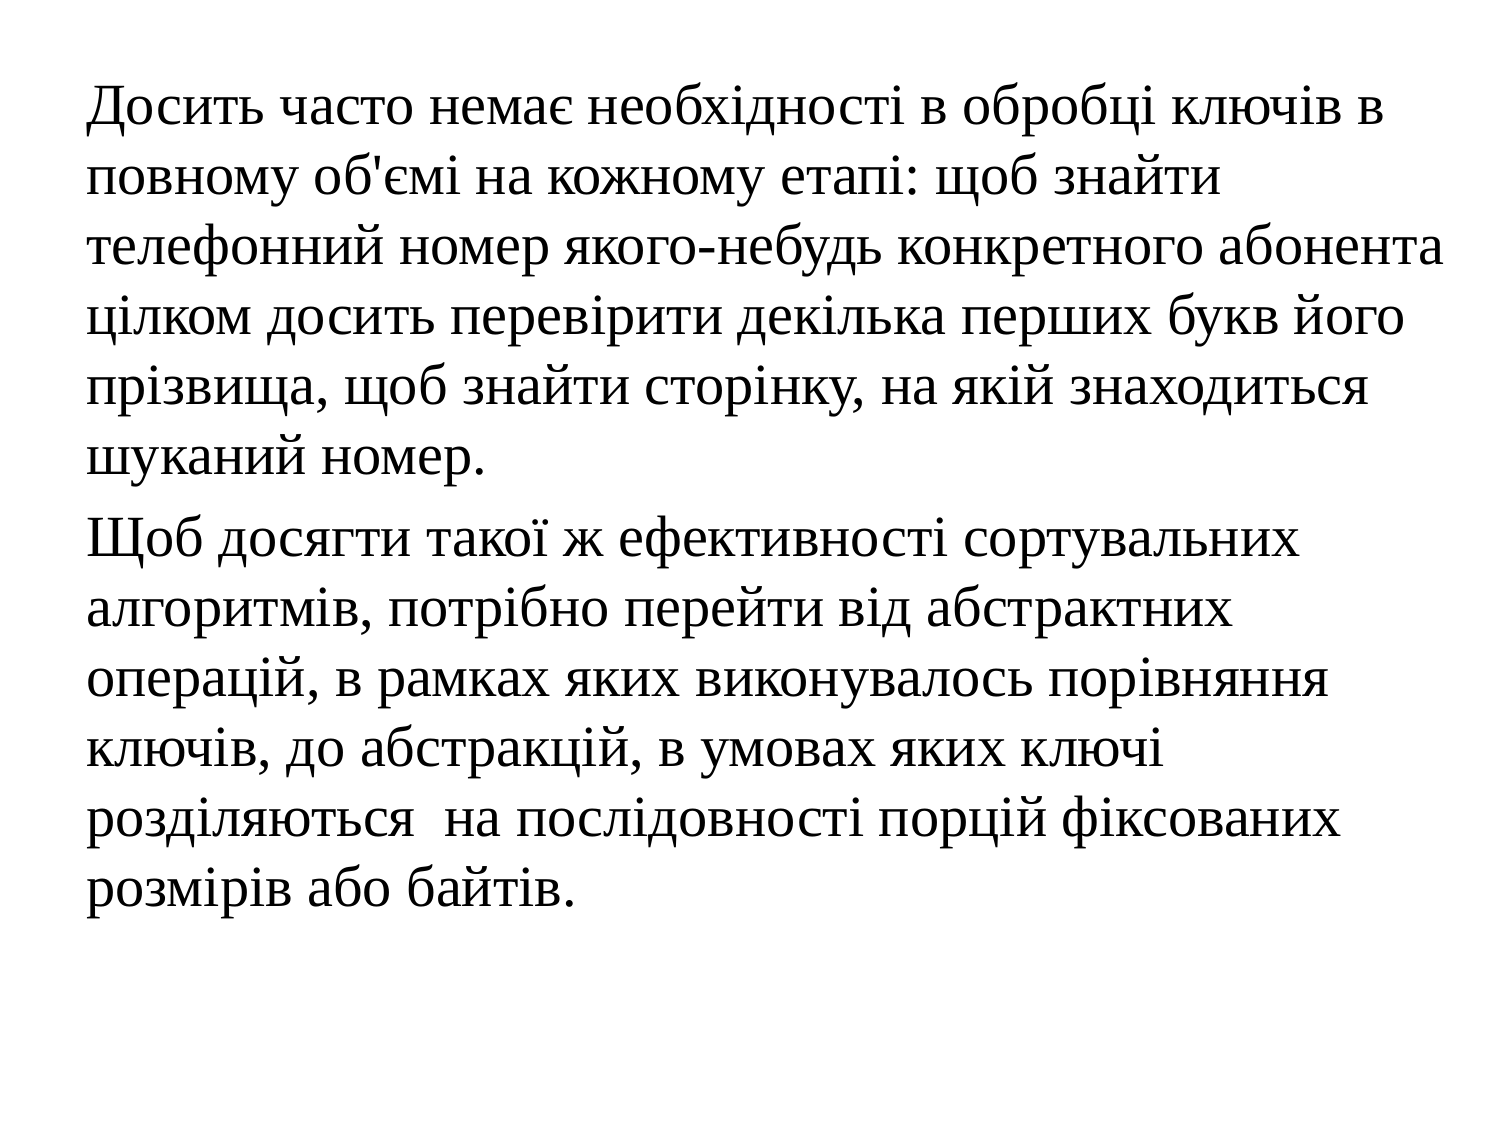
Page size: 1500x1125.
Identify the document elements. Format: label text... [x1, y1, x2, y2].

list Досить часто немає необхідності в обробці ключів в повному об'ємі на кожному етапі: щоб знайти телефонний номер якого-небудь конкретного абонента цілком досить перевірити декілька перших букв його прізвища, щоб знайти сторінку, на якій знаходиться шуканий номер. Щоб досягти такої ж ефективності сортувальних алгоритмів, потрібно перейти від абстрактних операцій, в рамках яких виконувалось порівняння ключів, до абстракцій, в умовах яких ключі розділяються на послідовності порцій фіксованих розмірів або байтів. [0, 58, 1500, 1125]
